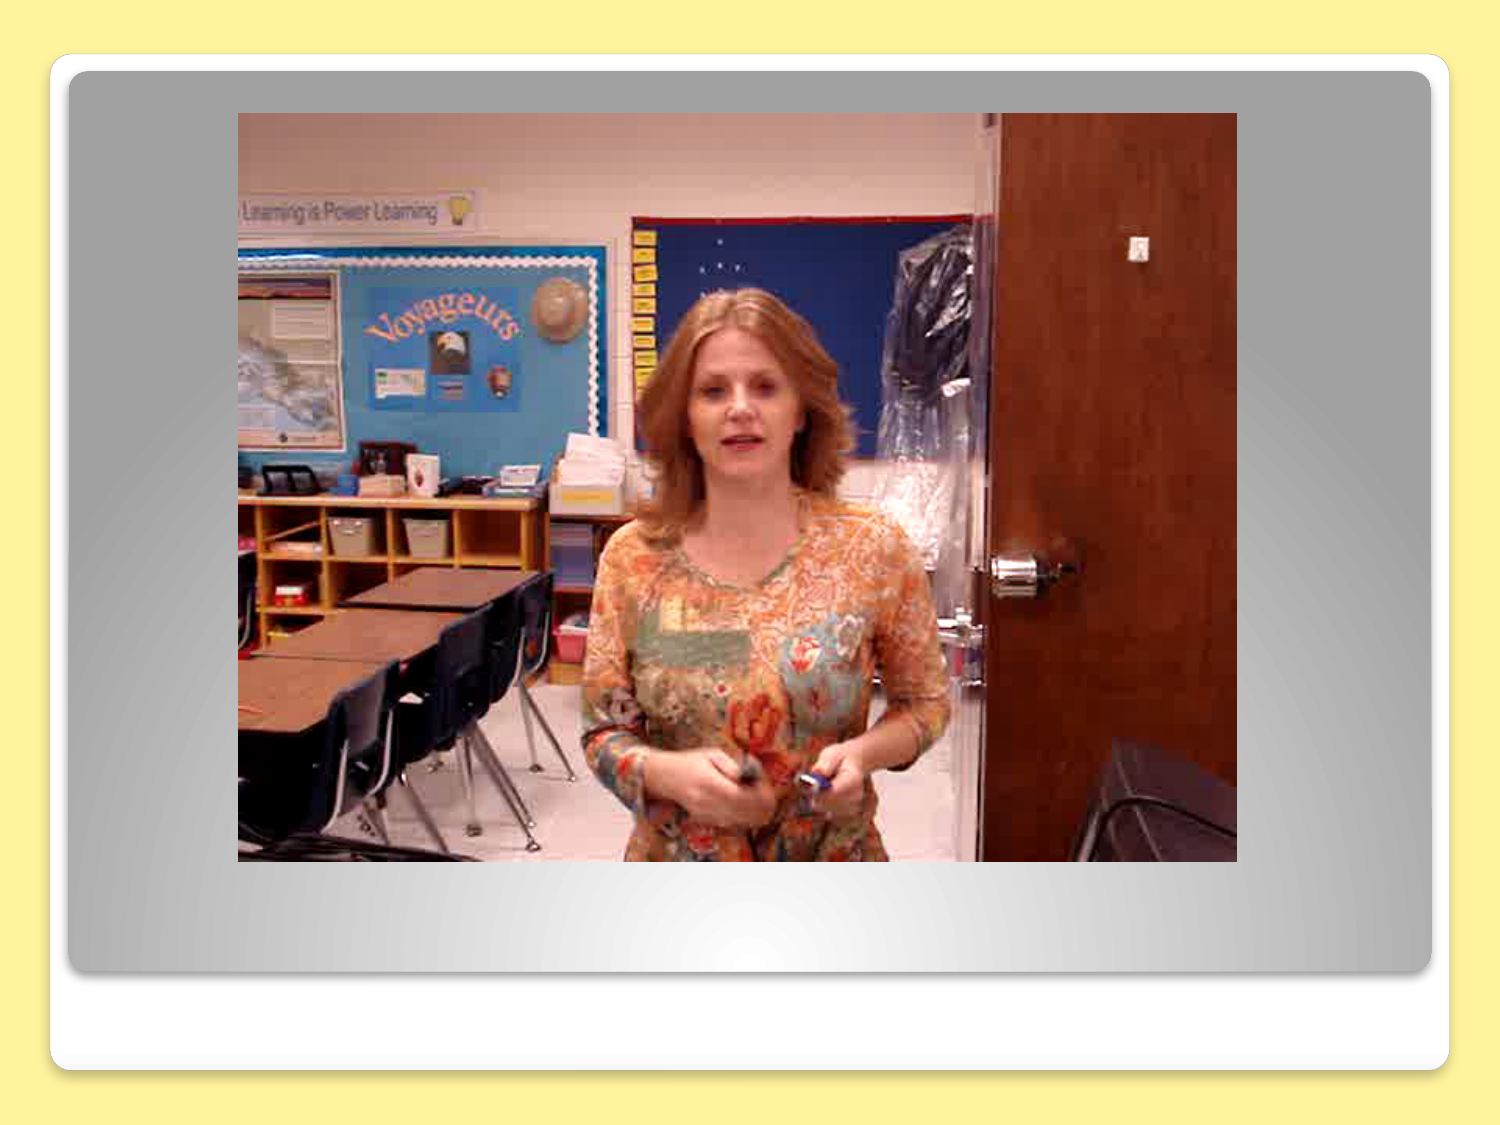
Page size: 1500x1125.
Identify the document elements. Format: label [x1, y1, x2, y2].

list [237, 112, 1238, 863]
